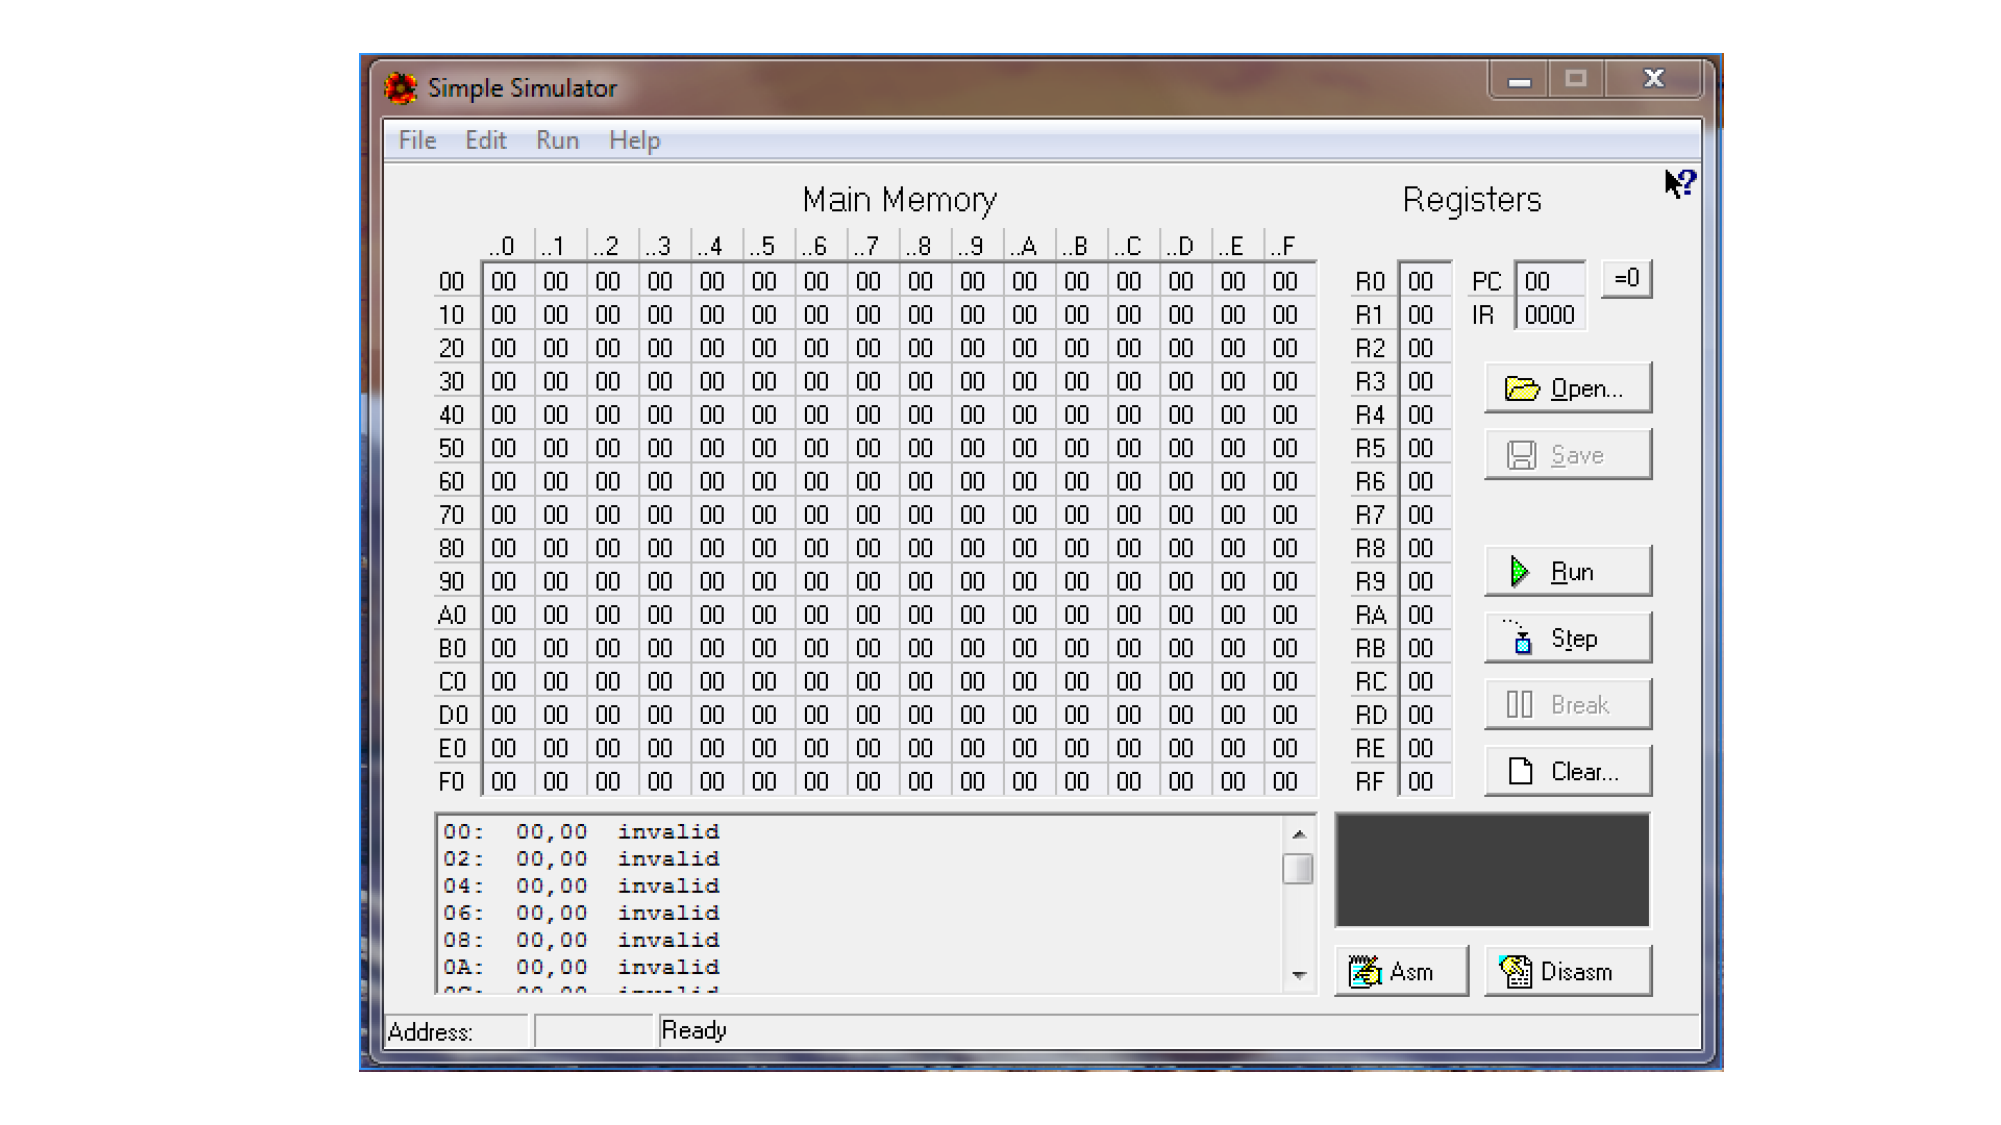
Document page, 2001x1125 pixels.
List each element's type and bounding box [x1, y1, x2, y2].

picture [359, 53, 1725, 1072]
